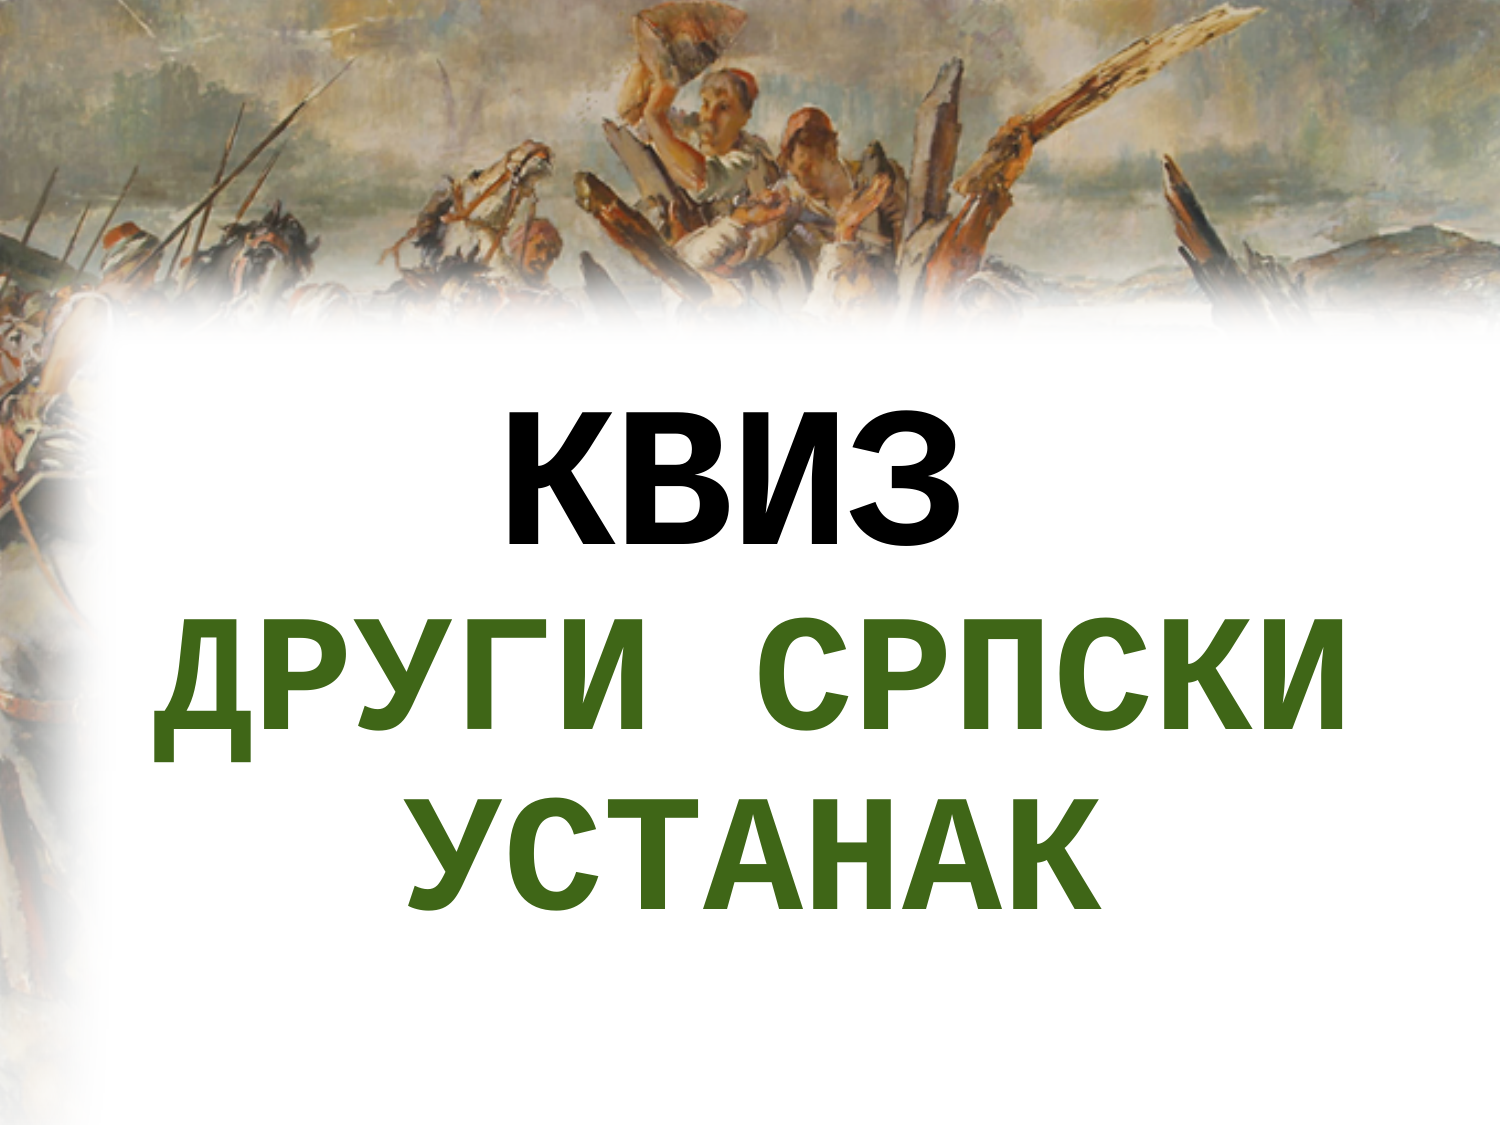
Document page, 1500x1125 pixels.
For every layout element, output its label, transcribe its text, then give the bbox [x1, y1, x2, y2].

subtitle ДРУГИ СРПСКИ УСТАНАК [3, 586, 1500, 704]
picture [0, 0, 1500, 1125]
title КВИЗ [100, 373, 1365, 585]
